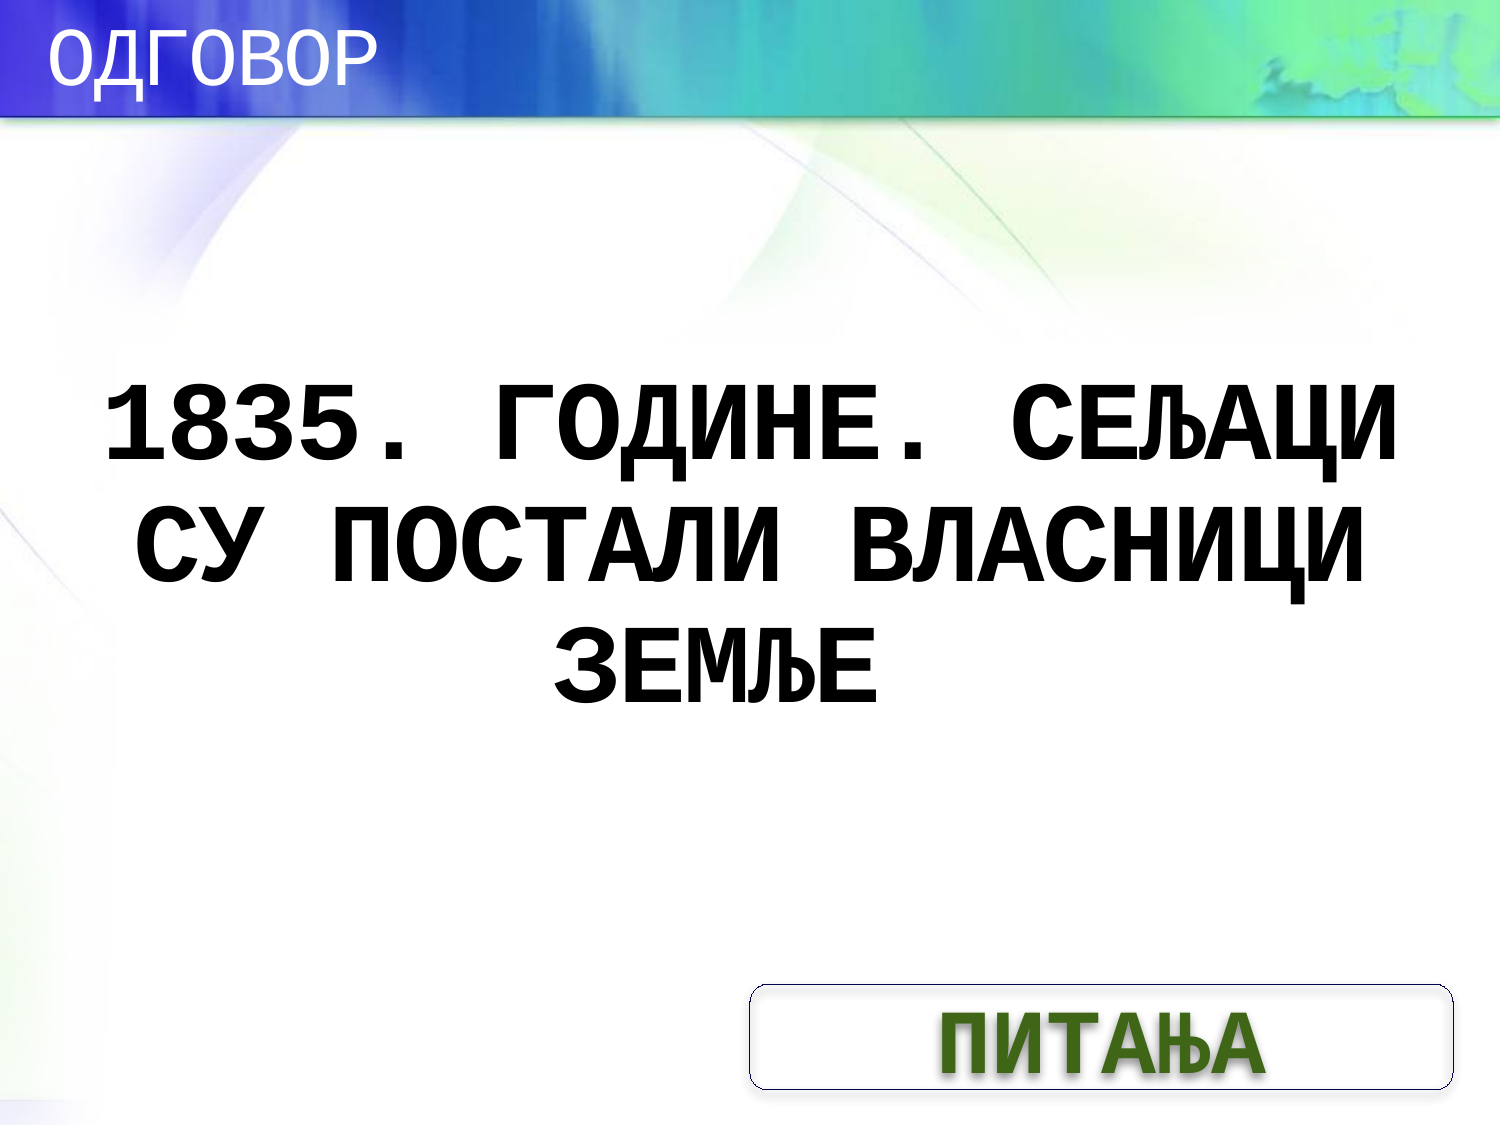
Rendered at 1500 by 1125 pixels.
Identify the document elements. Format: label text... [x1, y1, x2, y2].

title 1835. ГОДИНЕ. СЕЉАЦИ СУ ПОСТАЛИ ВЛАСНИЦИ ЗЕМЉЕ [70, 152, 1430, 938]
picture [0, 0, 1500, 1125]
text_box ОДГОВОР [46, 0, 774, 118]
text_box ПИТАЊА [749, 984, 1454, 1090]
